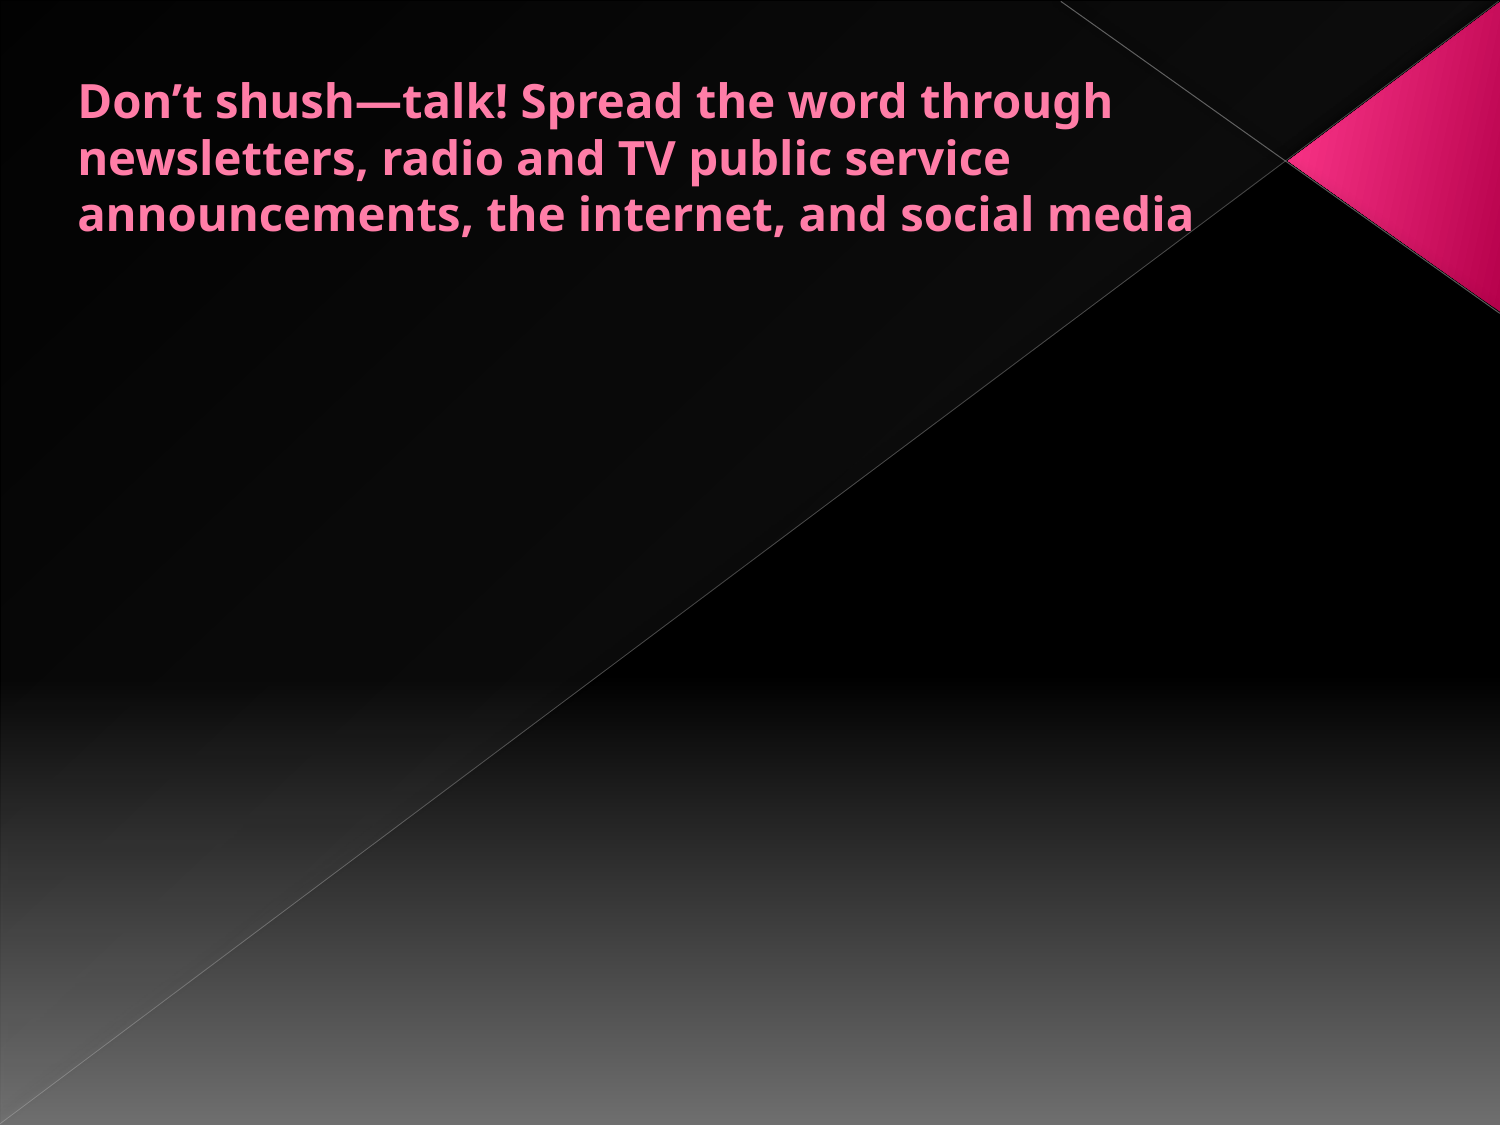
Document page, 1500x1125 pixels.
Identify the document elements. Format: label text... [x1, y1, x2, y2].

title Don’t shush—talk! Spread the word through newsletters, radio and TV public service announcements, the internet, and social media [62, 44, 1250, 268]
